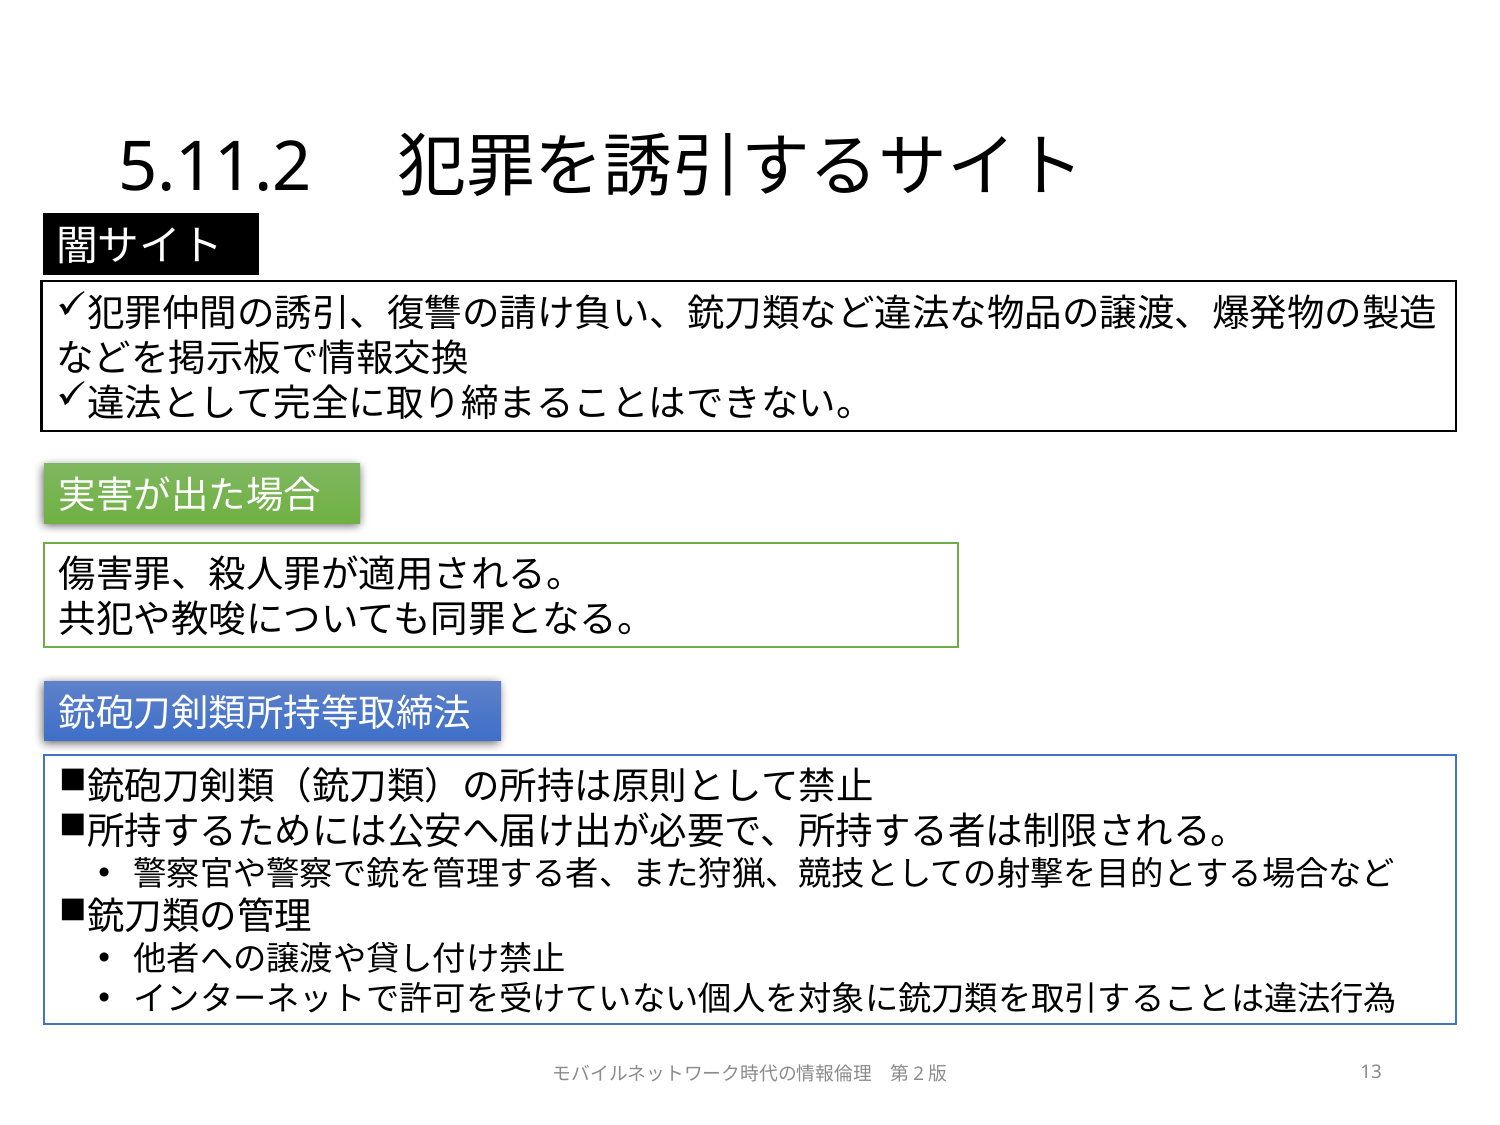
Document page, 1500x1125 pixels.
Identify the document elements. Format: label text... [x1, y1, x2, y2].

footer モバイルネットワーク時代の情報倫理 第2版 [496, 1042, 1004, 1103]
text_box 実害が出た場合 [44, 463, 361, 524]
text_box 犯罪仲間の誘引、復讐の請け負い、銃刀類など違法な物品の譲渡、爆発物の製造などを掲示板で情報交換 違法として完全に取り締まることはできない。 [40, 280, 1457, 432]
text_box 傷害罪、殺人罪が適用される。 共犯や教唆についても同罪となる。 [43, 542, 959, 648]
title 5.11.2 犯罪を誘引するサイト [103, 59, 1397, 278]
text_box 闇サイト [40, 210, 262, 278]
text_box 銃砲刀剣類（銃刀類）の所持は原則として禁止 所持するためには公安へ届け出が必要で、所持する者は制限される。 警察官や警察で銃を管理する者、また狩猟、競技としての射撃を目的とする場合など 銃刀類の管理 他者への譲渡や貸し付け禁止 インターネットで許可を受けていない個人を対象に銃刀類を取引することは違法行為 [43, 754, 1457, 1025]
text_box 銃砲刀剣類所持等取締法 [44, 681, 502, 741]
slide_number 13 [1059, 1042, 1397, 1103]
